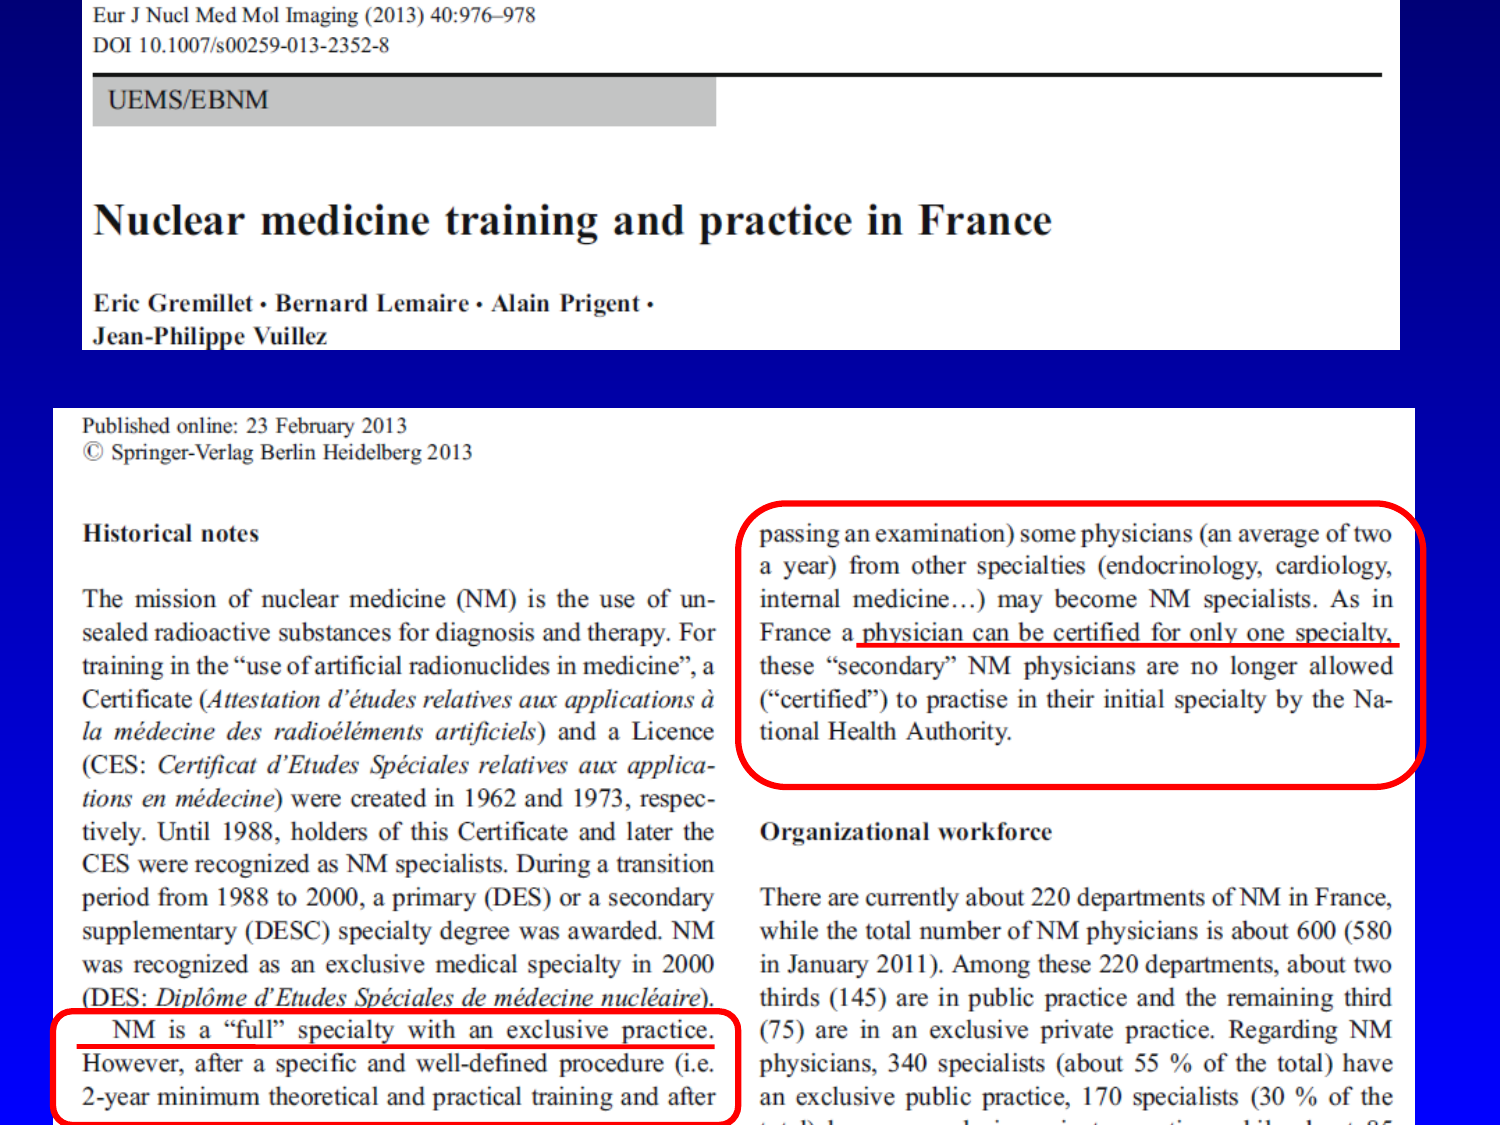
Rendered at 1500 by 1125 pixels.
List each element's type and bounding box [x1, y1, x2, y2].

picture [81, 0, 1400, 351]
picture [52, 408, 1416, 1125]
text_box [1420, 533, 1424, 757]
